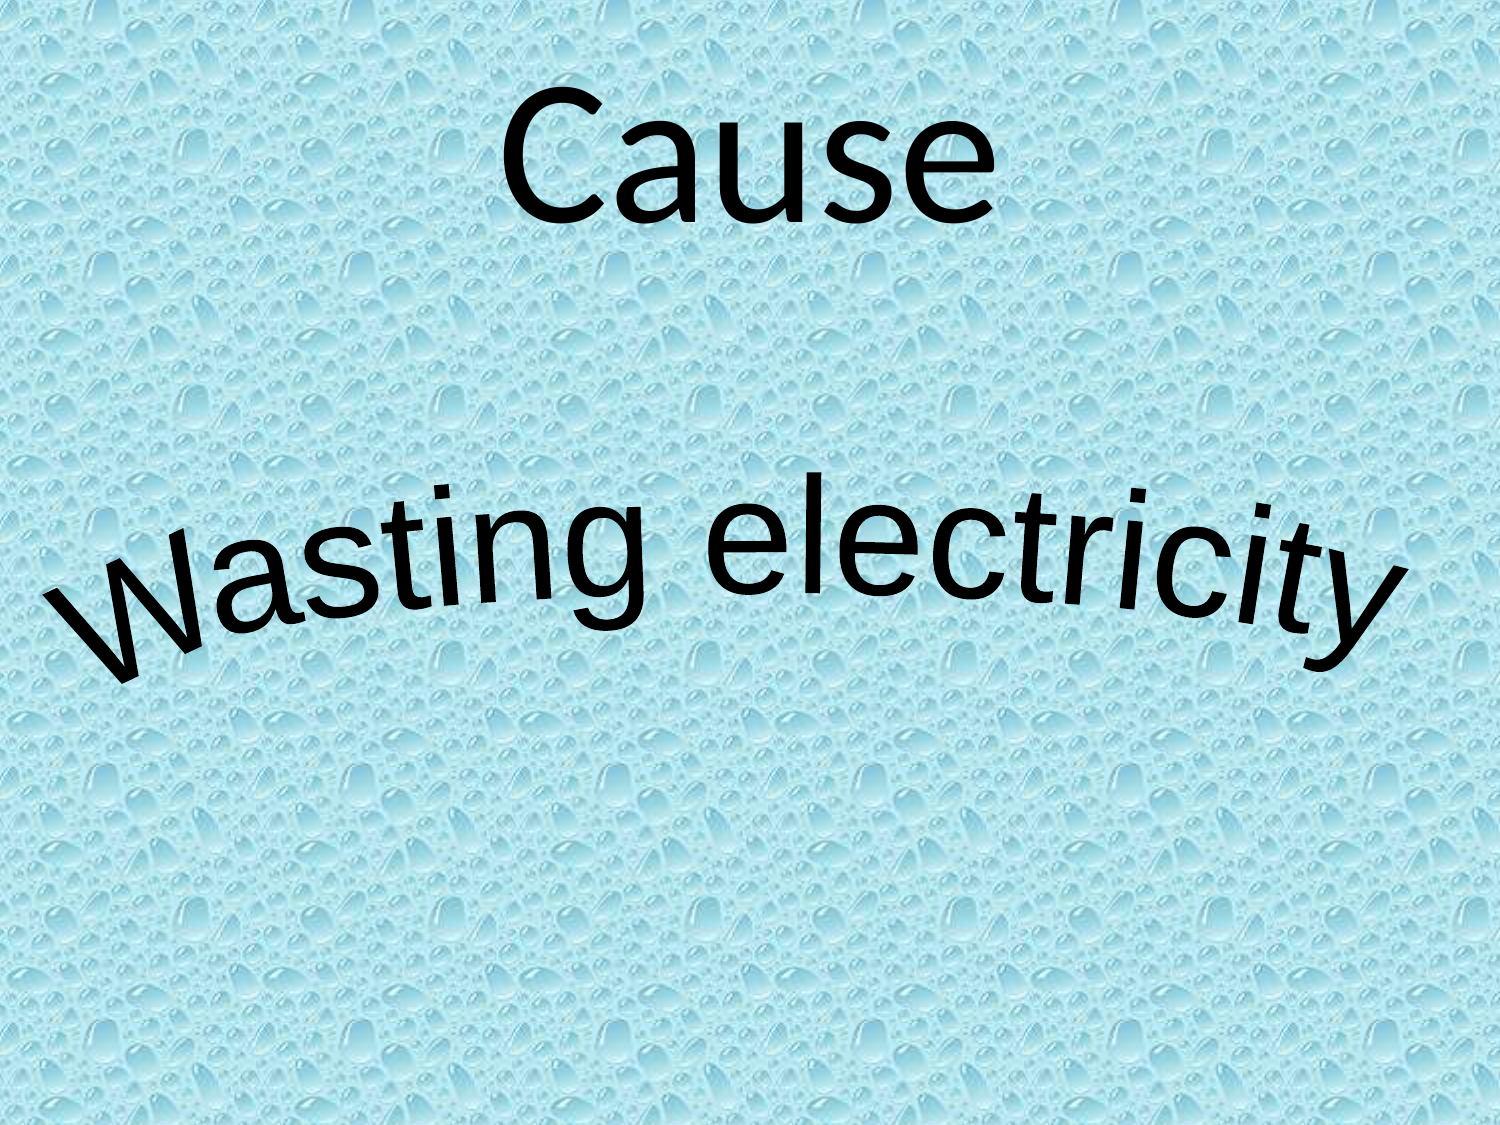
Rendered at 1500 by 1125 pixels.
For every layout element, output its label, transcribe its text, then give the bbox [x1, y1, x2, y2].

title Cause [75, 45, 1425, 233]
picture [0, 0, 1500, 1125]
